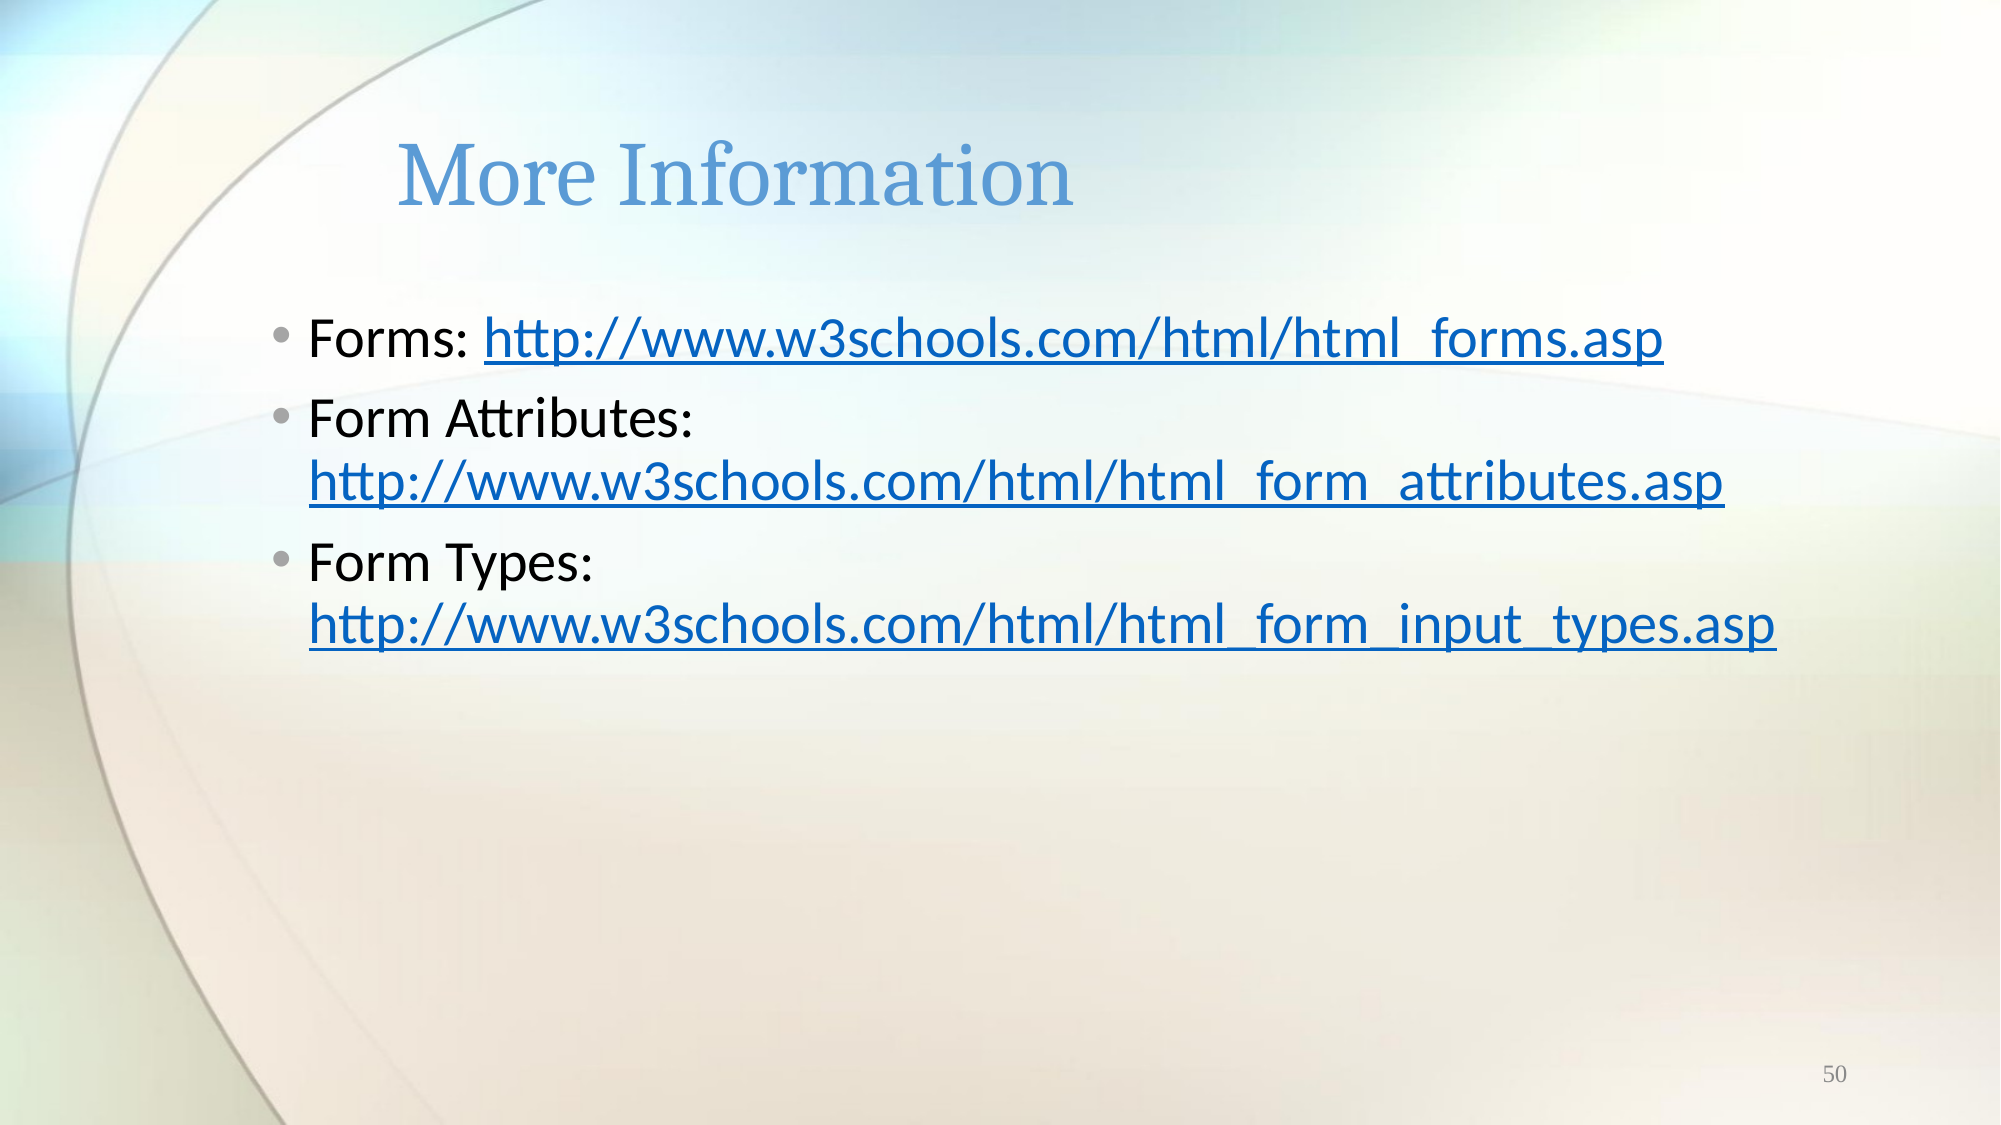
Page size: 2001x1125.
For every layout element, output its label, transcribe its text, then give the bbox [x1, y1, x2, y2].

slide_number 50 [1325, 1042, 1863, 1103]
picture [0, 0, 2001, 1125]
title More Information [381, 59, 1863, 278]
list Forms: http://www.w3schools.com/html/html_forms.asp Form Attributes: http://www.w3schools.com/html/html_form_attributes.asp Form Types: http://www.w3schools.com/html/html_form_input_types.asp [256, 299, 1863, 1014]
